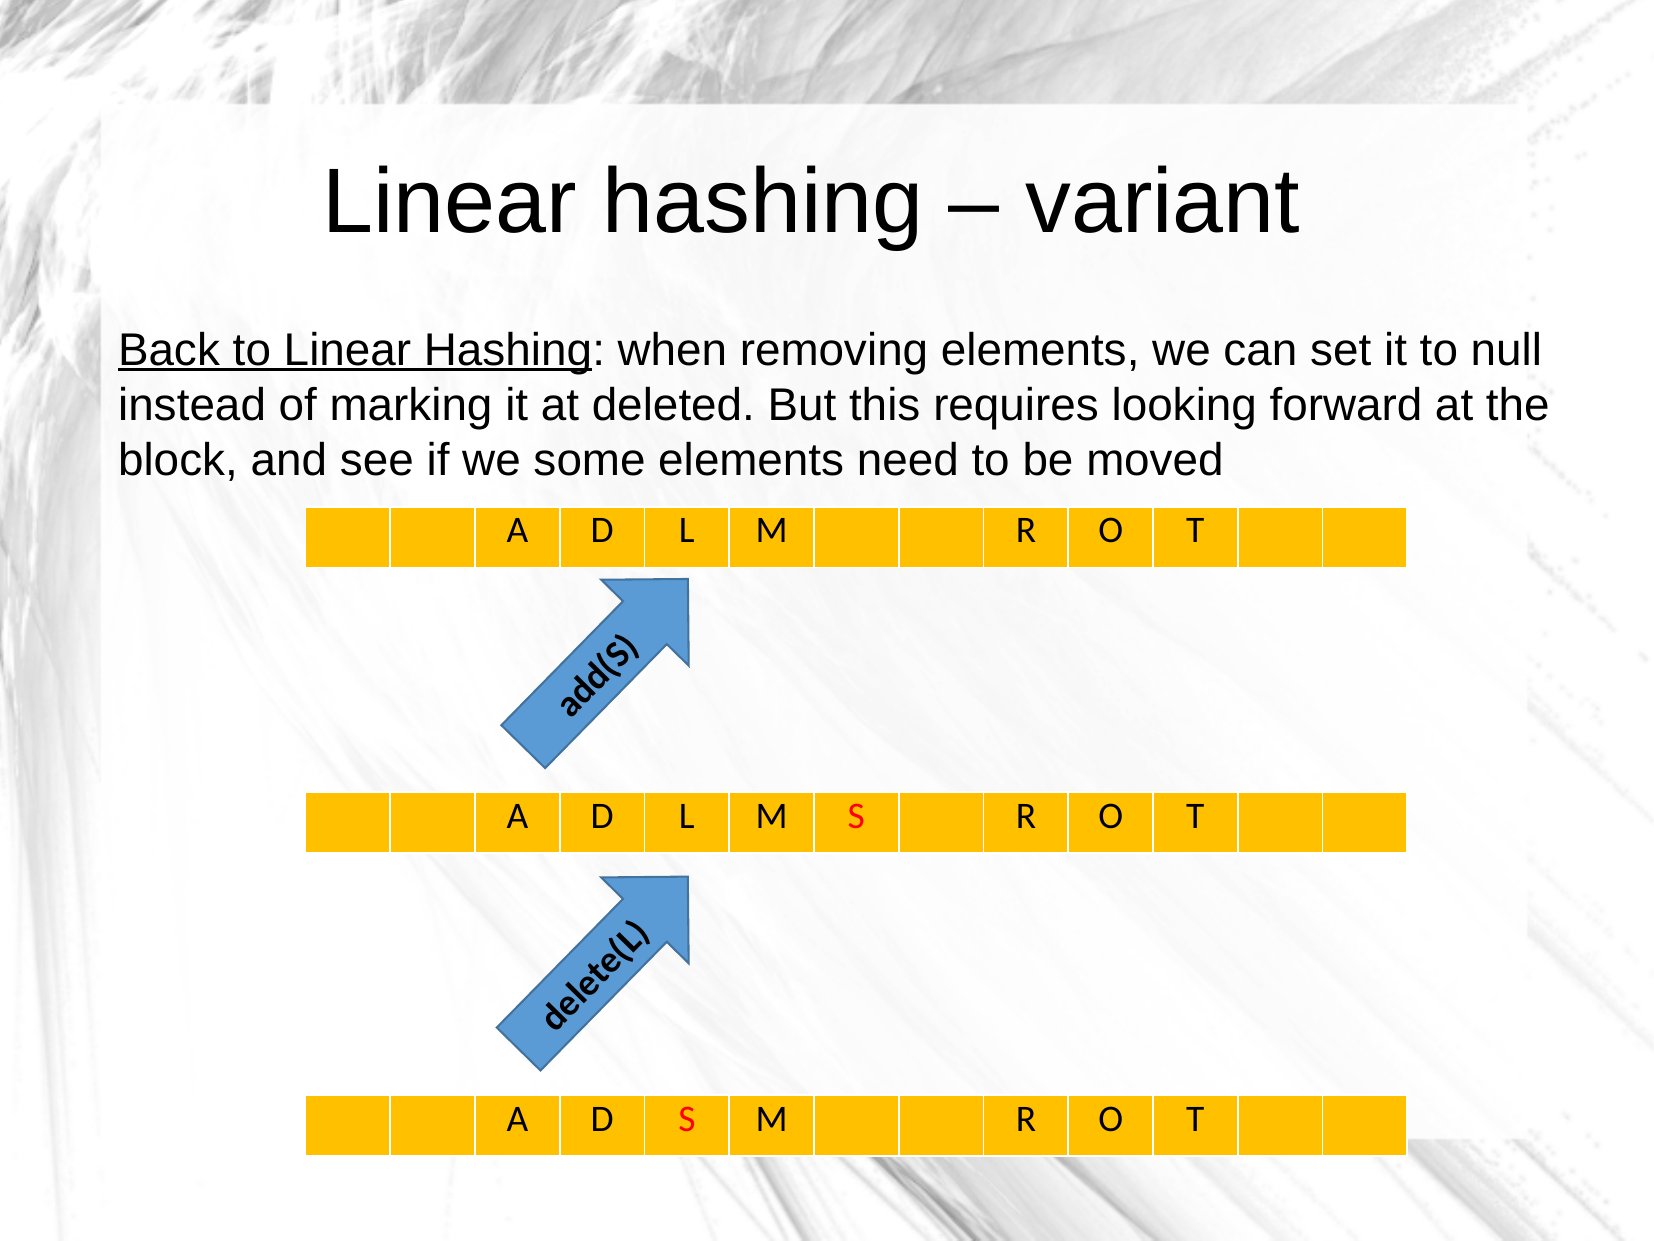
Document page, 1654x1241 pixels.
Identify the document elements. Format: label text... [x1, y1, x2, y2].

table_header R [984, 1096, 1067, 1155]
table_header [391, 508, 474, 567]
table_header T [1154, 1096, 1237, 1155]
table_header [1323, 1096, 1406, 1155]
table_header A [476, 793, 559, 852]
table_header O [1069, 1096, 1152, 1155]
table_header M [730, 793, 813, 852]
table_header [1323, 508, 1406, 567]
table_header A [476, 1096, 559, 1155]
text_box delete(L) [495, 875, 690, 1072]
table_header D [561, 793, 644, 852]
table_header M [730, 508, 813, 567]
table_header [391, 1096, 474, 1155]
table_header [306, 1096, 389, 1155]
table_header T [1154, 793, 1237, 852]
table_header [815, 508, 898, 567]
table_header [900, 508, 983, 567]
table_header [900, 793, 983, 852]
table_header [900, 1096, 983, 1155]
table_header L [645, 508, 728, 567]
table_header [1239, 1096, 1322, 1155]
table_header L [645, 793, 728, 852]
table_header [391, 793, 474, 852]
table_header S [815, 793, 898, 852]
table_header [1323, 793, 1406, 852]
table_header R [984, 508, 1067, 567]
table_header A [476, 508, 559, 567]
table_header O [1069, 793, 1152, 852]
table_header M [730, 1096, 813, 1155]
table_header O [1069, 508, 1152, 567]
table_header R [984, 793, 1067, 852]
table_header [1239, 508, 1322, 567]
table_header T [1154, 508, 1237, 567]
table_header D [561, 508, 644, 567]
title Linear hashing – variant [118, 112, 1506, 281]
table_header [1239, 793, 1322, 852]
table_header [815, 1096, 898, 1155]
table_header [306, 793, 389, 852]
picture [0, 0, 1654, 1241]
list Back to Linear Hashing: when removing elements, we can set it to null instead of marking it at deleted. But this requires looking forward at the block, and see if we some elements need to be moved [118, 319, 1571, 1102]
text_box add(S) [499, 577, 690, 770]
table_header S [645, 1096, 728, 1155]
table_header [306, 508, 389, 567]
table_header D [561, 1096, 644, 1155]
